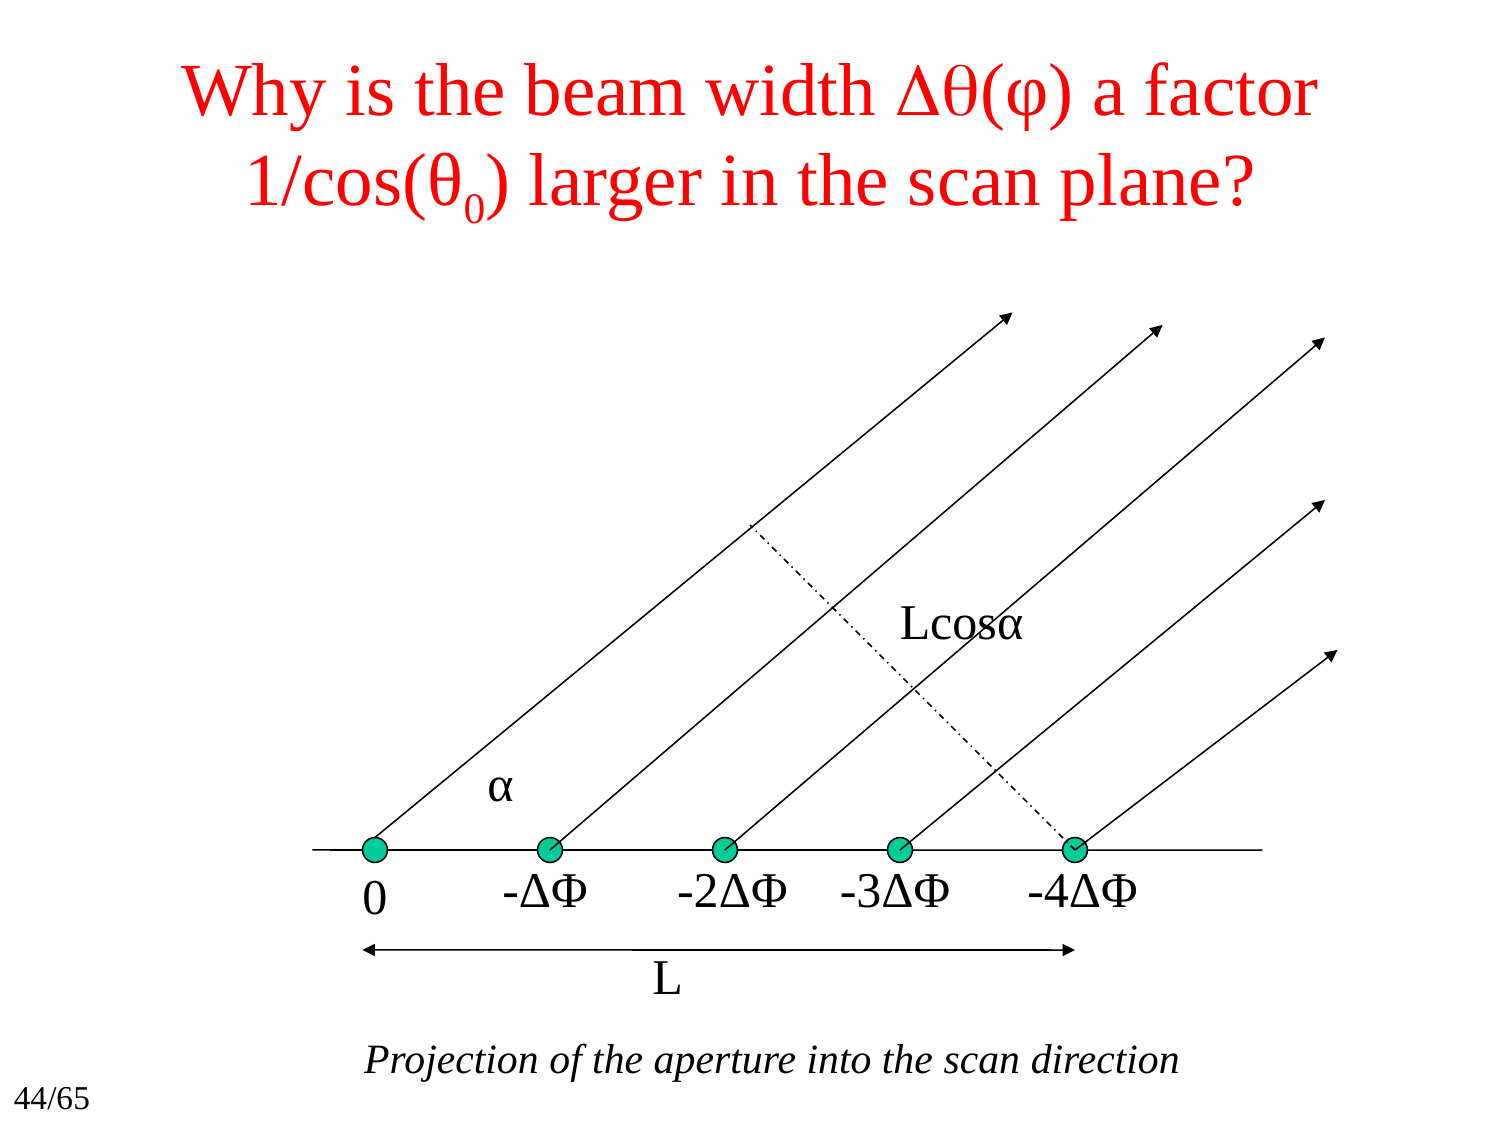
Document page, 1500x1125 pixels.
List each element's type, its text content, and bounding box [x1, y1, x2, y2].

text_box [1062, 837, 1085, 849]
text_box -ΔΦ [487, 849, 625, 925]
text_box Lcosα [885, 581, 1039, 657]
text_box -2ΔΦ [662, 849, 813, 925]
text_box [1076, 649, 1338, 849]
text_box [1039, 337, 1325, 582]
text_box [712, 837, 734, 849]
text_box [903, 842, 913, 849]
text_box α [472, 744, 529, 820]
text_box L [637, 937, 698, 1013]
text_box [488, 312, 1013, 744]
text_box -3ΔΦ [824, 849, 975, 925]
text_box [362, 943, 637, 957]
text_box [728, 842, 738, 849]
text_box 0 [347, 856, 403, 932]
text_box [698, 943, 1075, 957]
text_box [1078, 843, 1088, 849]
text_box [887, 837, 909, 849]
text_box [537, 837, 559, 849]
text_box [362, 837, 388, 856]
text_box [550, 324, 1163, 849]
text_box [553, 842, 563, 849]
title Why is the beam width (φ) a factor 1/cos(θ0) larger in the scan plane? [74, 42, 1426, 231]
text_box Projection of the aperture into the scan direction [349, 1024, 1196, 1089]
text_box -4ΔΦ [1012, 849, 1163, 925]
text_box [901, 499, 1325, 849]
